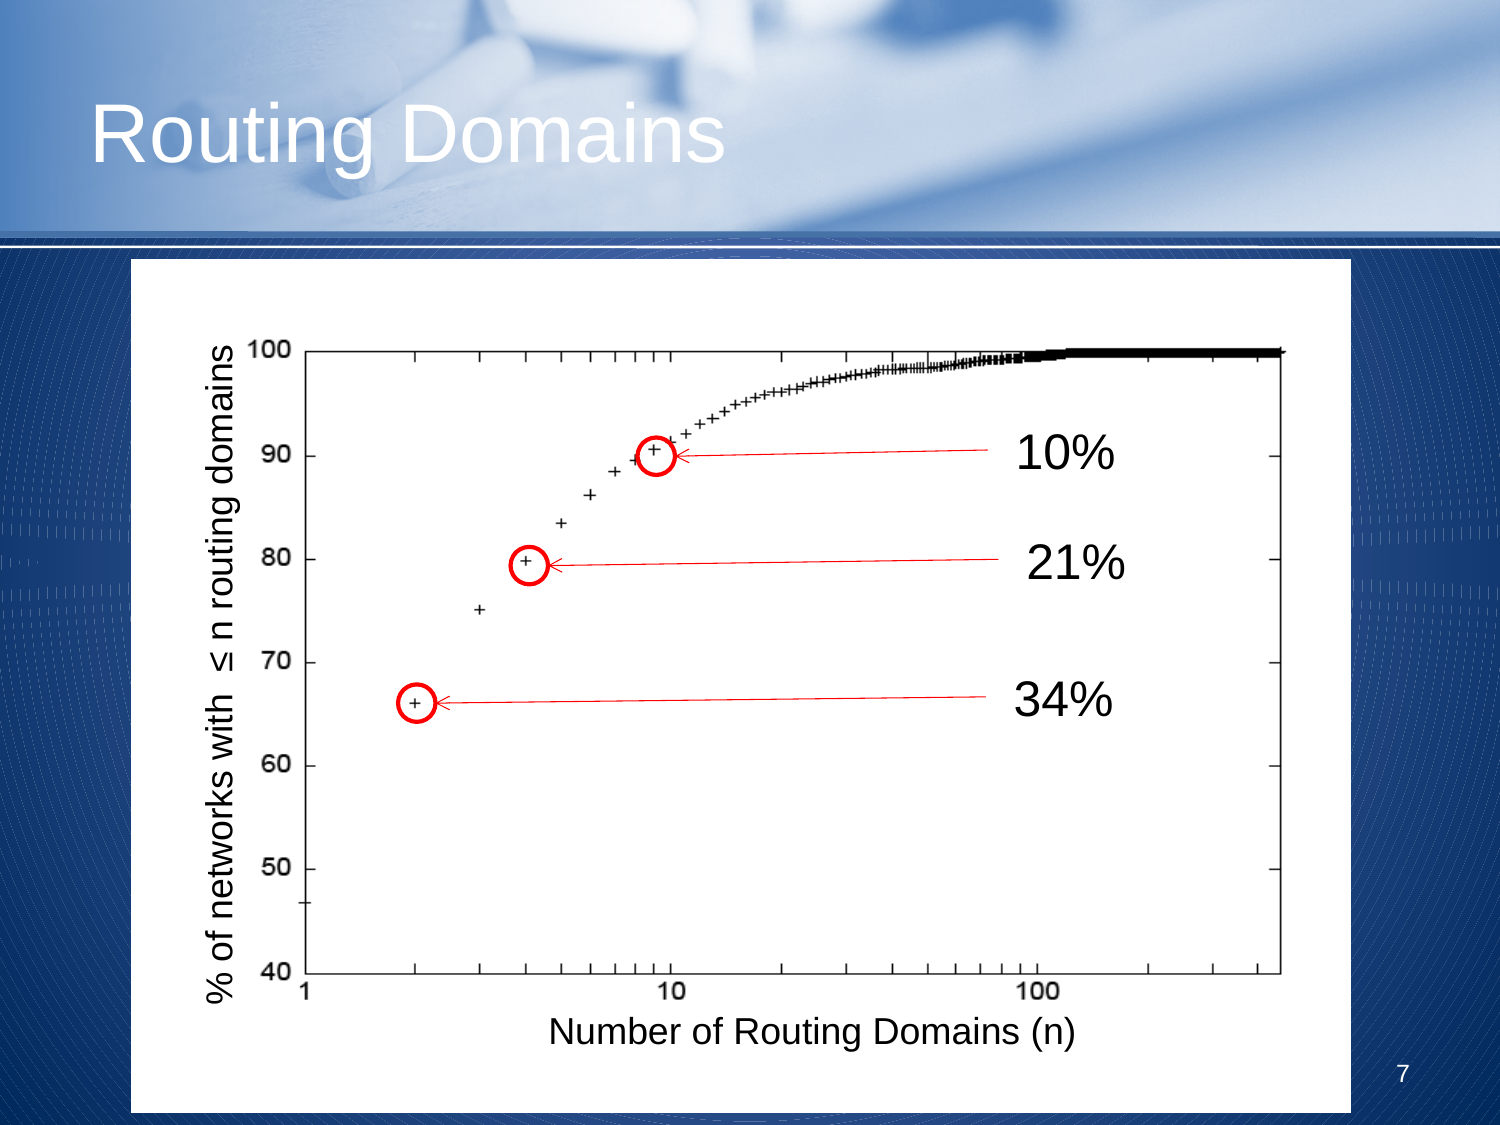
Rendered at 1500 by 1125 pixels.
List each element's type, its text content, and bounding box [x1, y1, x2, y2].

slide_number 7 [1355, 1042, 1425, 1103]
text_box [435, 696, 986, 704]
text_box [674, 449, 988, 457]
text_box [547, 559, 998, 566]
title Routing Domains [75, 24, 1425, 233]
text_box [131, 259, 1350, 1113]
